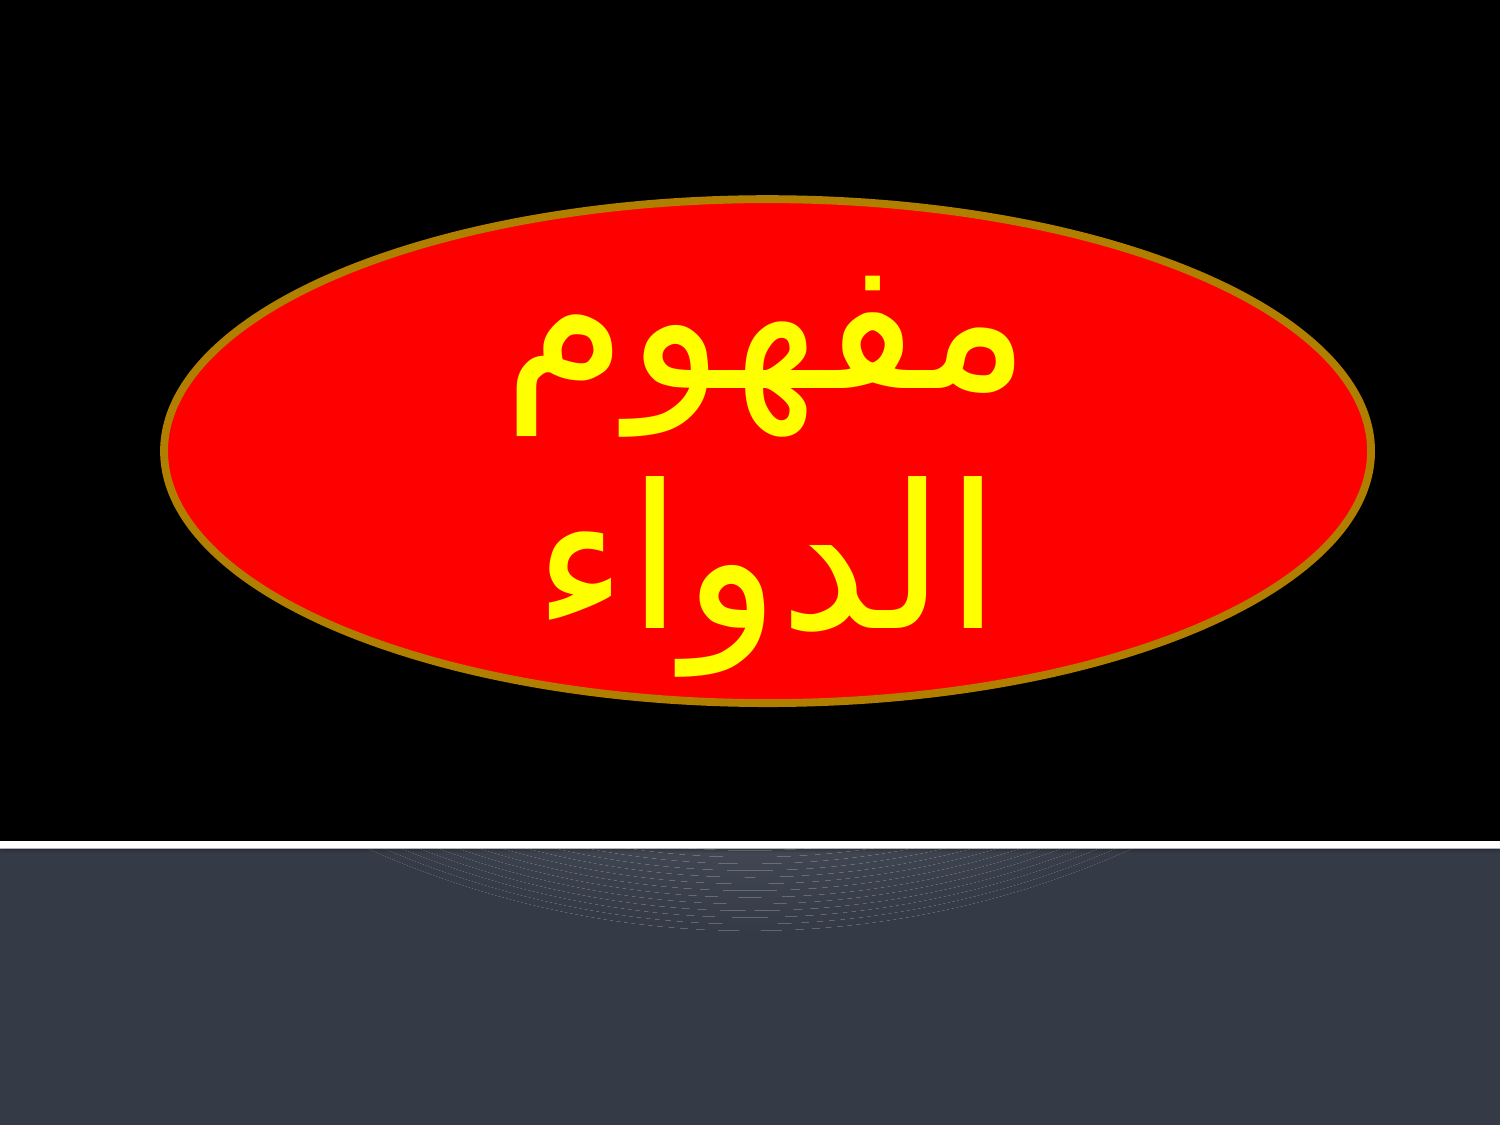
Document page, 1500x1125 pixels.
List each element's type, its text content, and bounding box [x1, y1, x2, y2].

text_box مفهوم الدواء [160, 195, 1376, 708]
